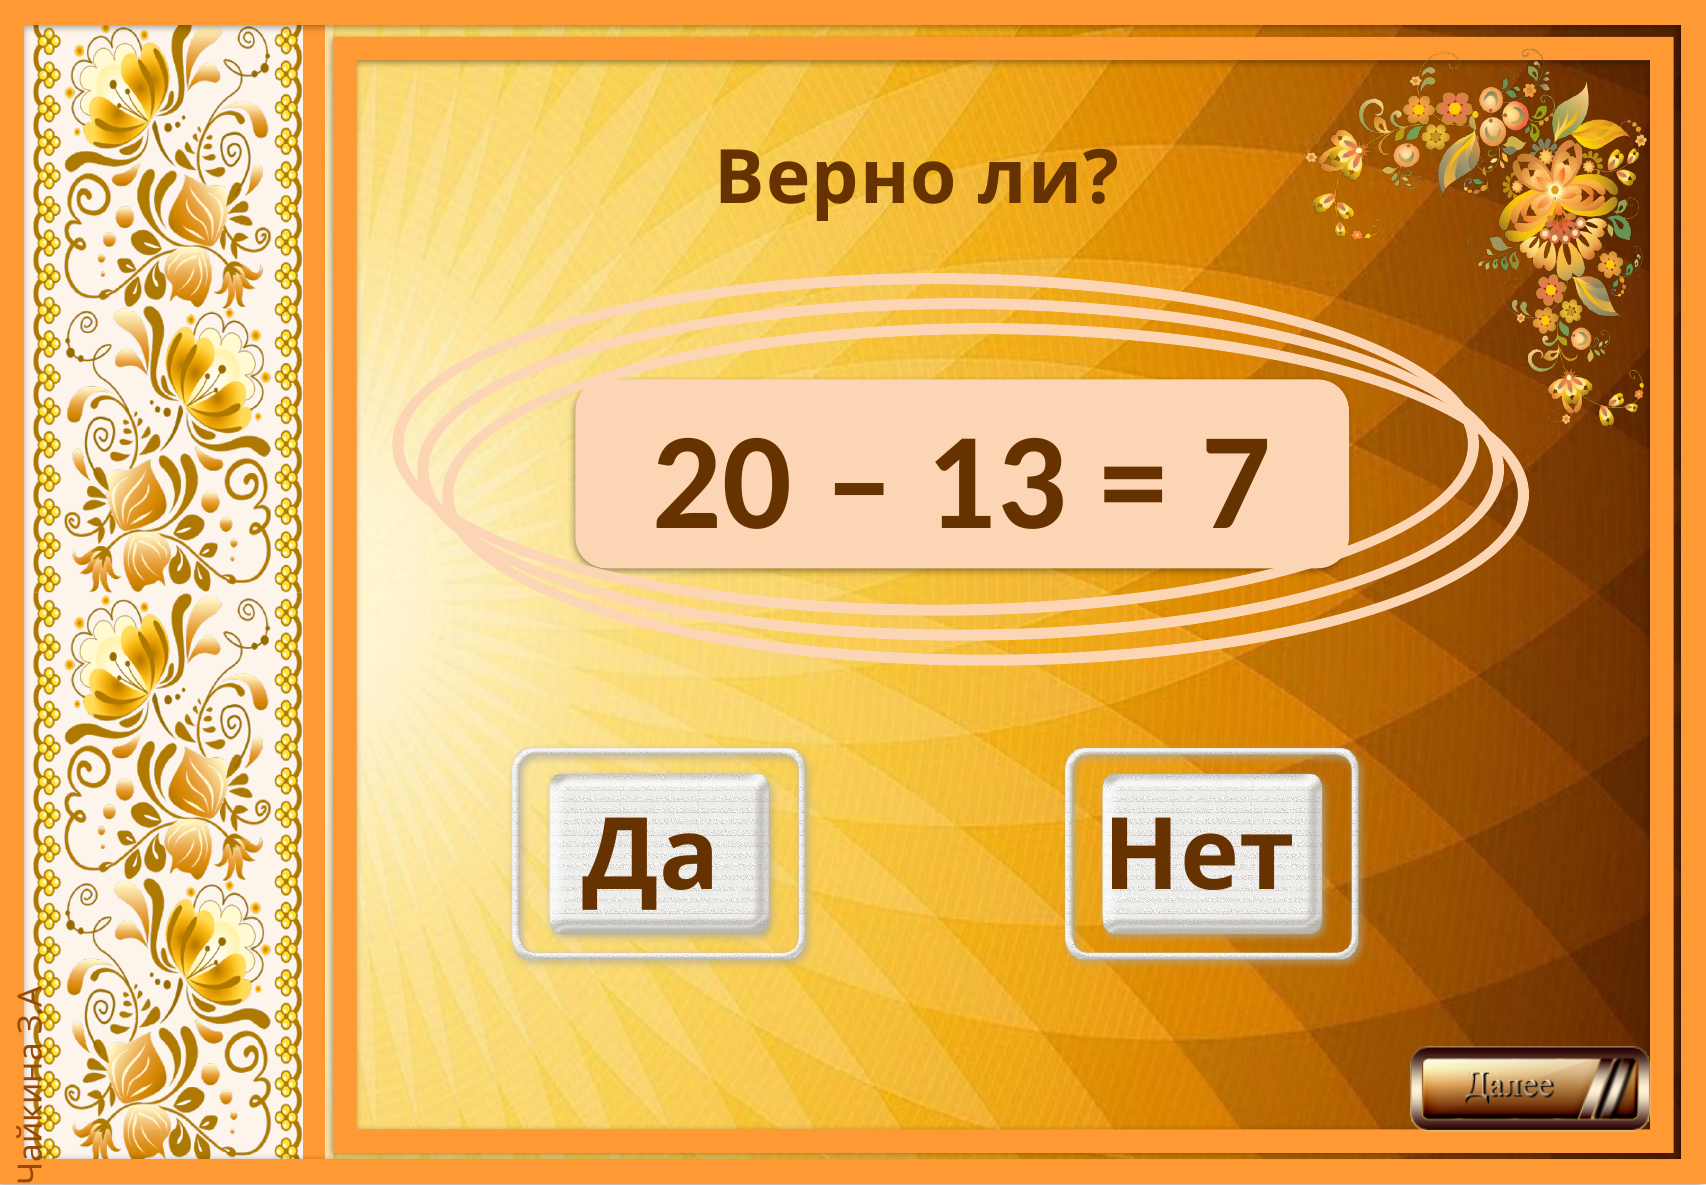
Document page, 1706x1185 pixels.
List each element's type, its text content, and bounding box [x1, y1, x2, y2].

picture [25, 25, 303, 1159]
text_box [1054, 733, 1373, 976]
text_box [390, 271, 1466, 509]
picture [25, 1149, 32, 1159]
picture [25, 993, 31, 1000]
text_box 20 – 13 = 7 [574, 378, 1350, 570]
picture [25, 1091, 38, 1099]
picture [32, 1048, 39, 1056]
text_box [460, 426, 1482, 618]
text_box [467, 439, 1507, 643]
picture [25, 1068, 31, 1077]
picture [32, 1149, 39, 1157]
picture [325, 25, 1681, 1159]
text_box [415, 296, 1491, 534]
picture [25, 1130, 38, 1138]
text_box Верно ли? [392, 119, 1444, 317]
text_box [440, 321, 1532, 668]
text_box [501, 733, 820, 976]
